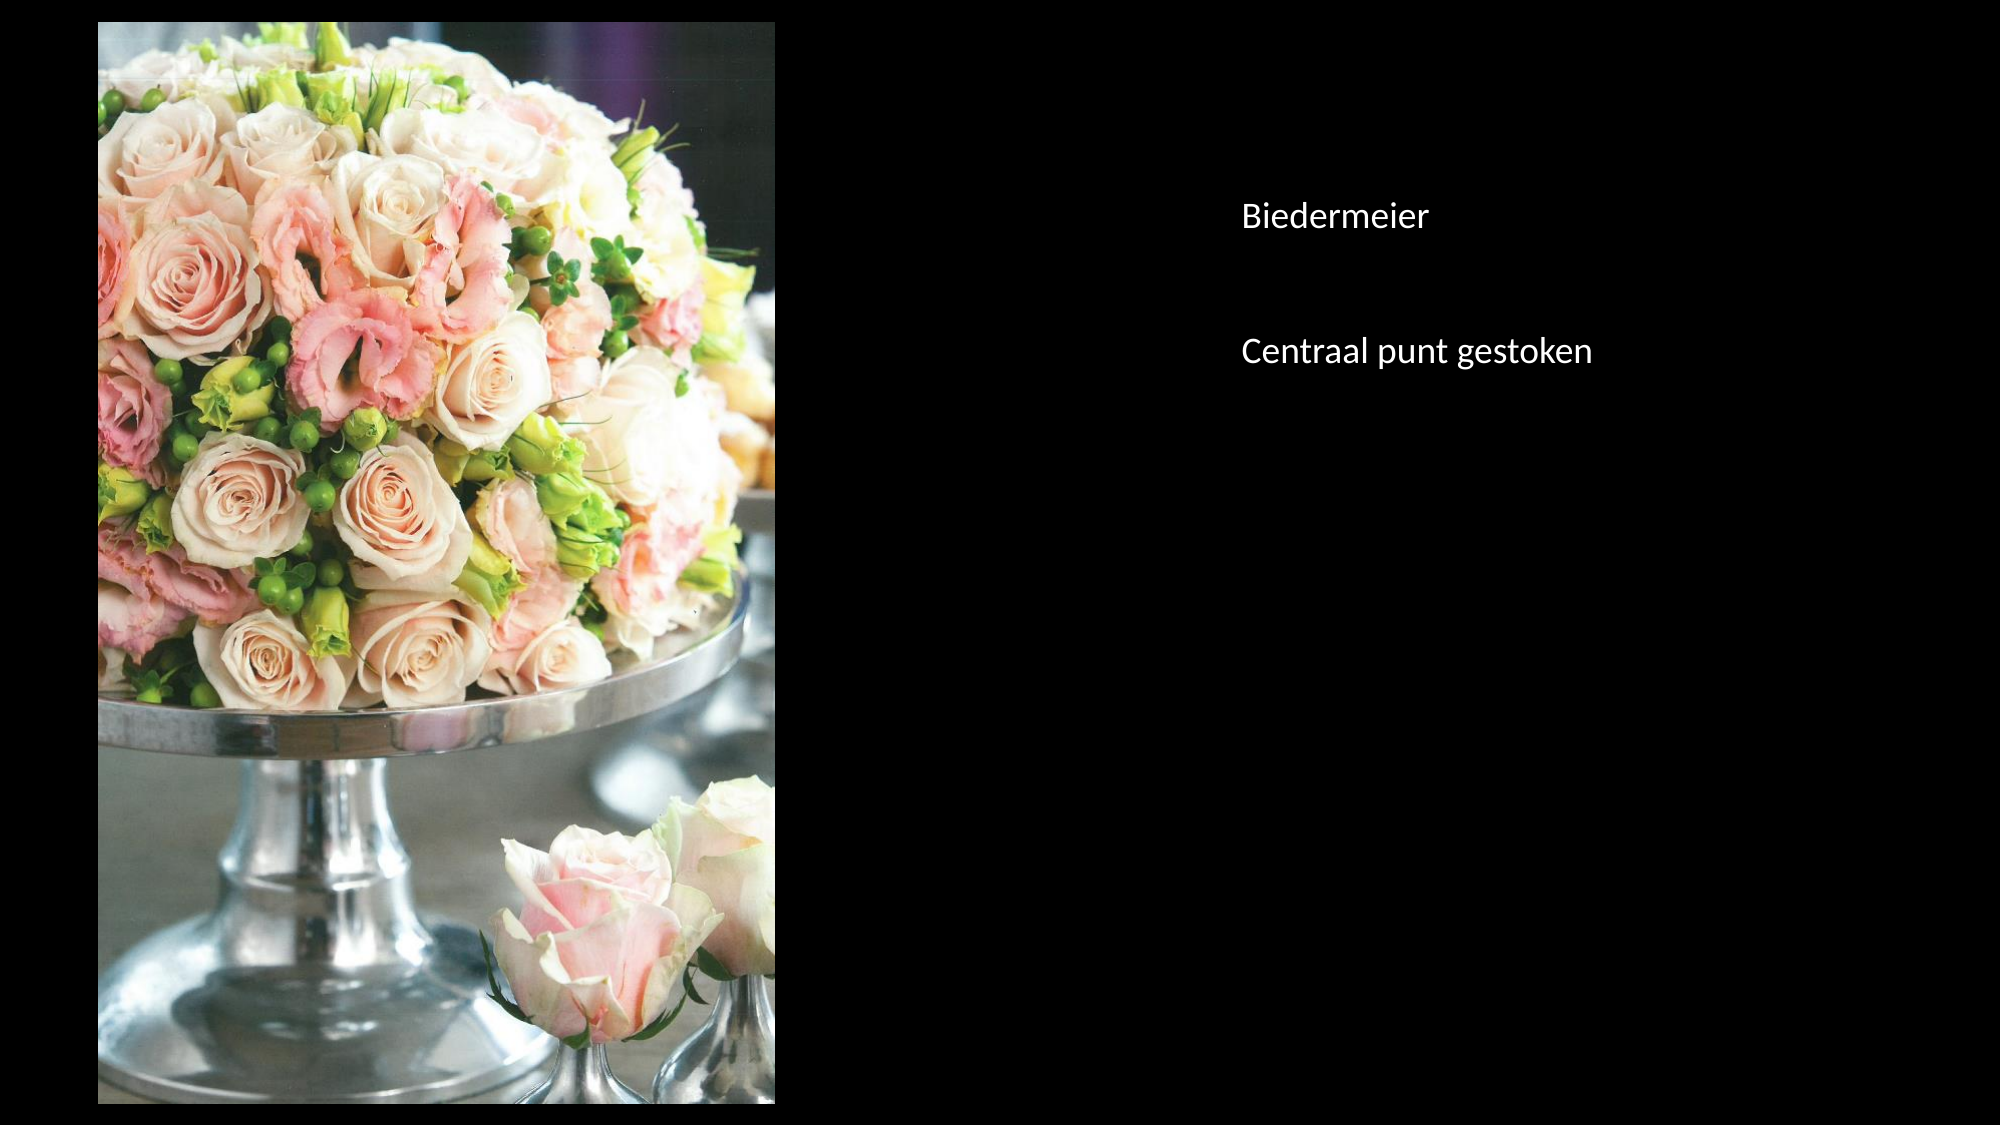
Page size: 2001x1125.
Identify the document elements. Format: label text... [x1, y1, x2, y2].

picture [98, 22, 775, 1104]
text_box Biedermeier Centraal punt gestoken [1226, 183, 1946, 379]
